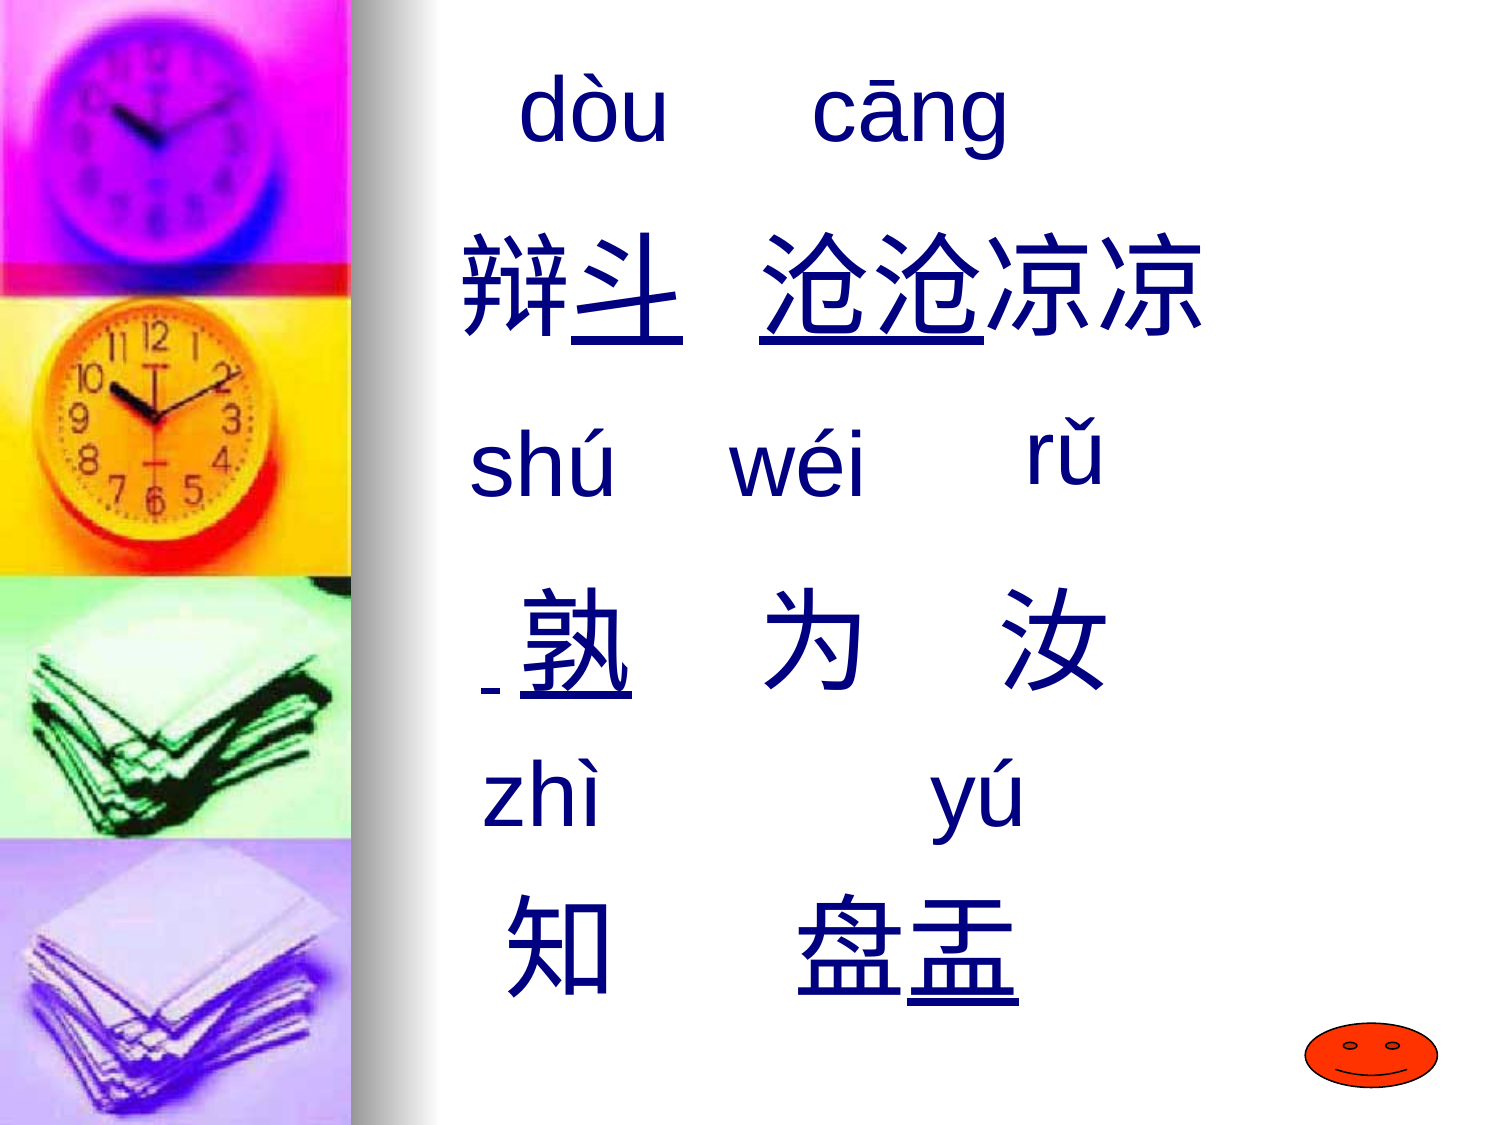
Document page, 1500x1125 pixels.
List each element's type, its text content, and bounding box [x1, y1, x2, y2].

text_box rǔ [1009, 385, 1253, 511]
text_box wéi [714, 397, 884, 522]
text_box shú [454, 397, 703, 522]
text_box 孰 为 汝 [466, 562, 1500, 713]
text_box cāng [797, 42, 1090, 168]
text_box 知 盘盂 [490, 869, 1282, 1020]
text_box [1305, 1023, 1438, 1088]
picture [0, 0, 351, 1125]
text_box zhì [466, 727, 708, 1009]
text_box yú [915, 727, 1106, 853]
text_box 辩斗 沧沧凉凉 [348, 208, 1270, 458]
text_box dòu [454, 42, 747, 278]
